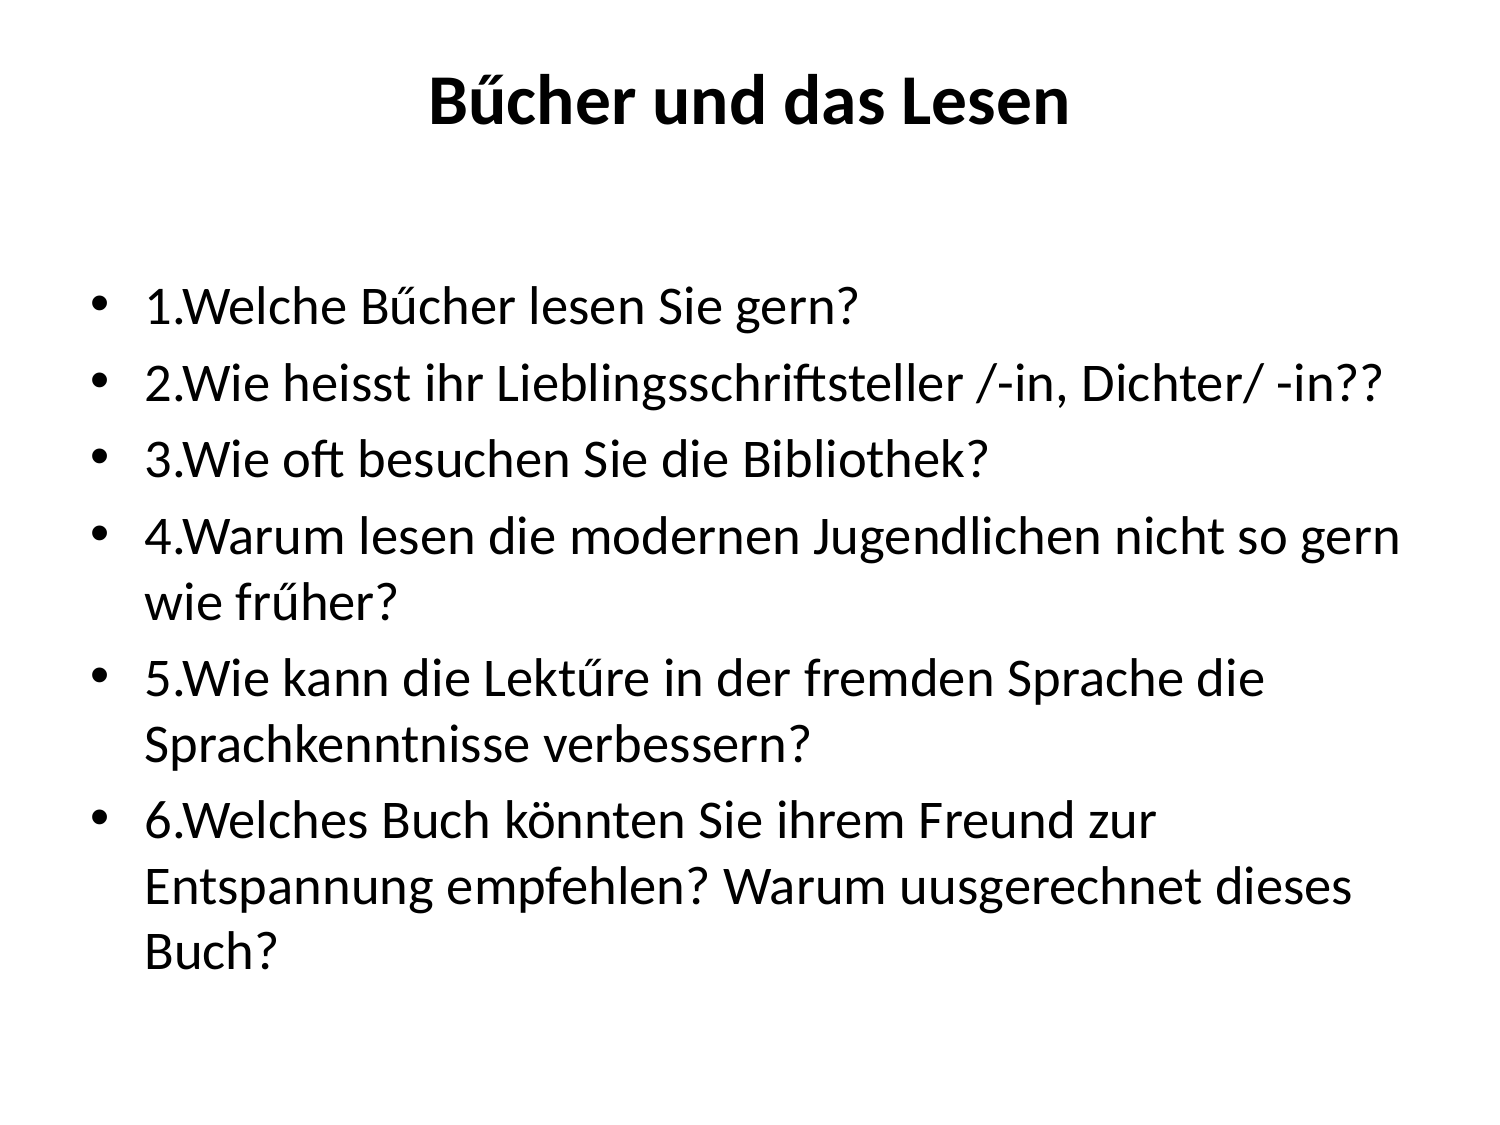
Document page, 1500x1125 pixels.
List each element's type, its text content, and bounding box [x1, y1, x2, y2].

list 1.Welche Bűcher lesen Sie gern? 2.Wie heisst ihr Lieblingsschriftsteller /-in, Dichter/ -in?? 3.Wie oft besuchen Sie die Bibliothek? 4.Warum lesen die modernen Jugendlichen nicht so gern wie frűher? 5.Wie kann die Lektűre in der fremden Sprache die Sprachkenntnisse verbessern? 6.Welches Buch könnten Sie ihrem Freund zur Entspannung empfehlen? Warum uusgerechnet dieses Buch? [75, 262, 1425, 1005]
title Bűcher und das Lesen [75, 45, 1425, 233]
